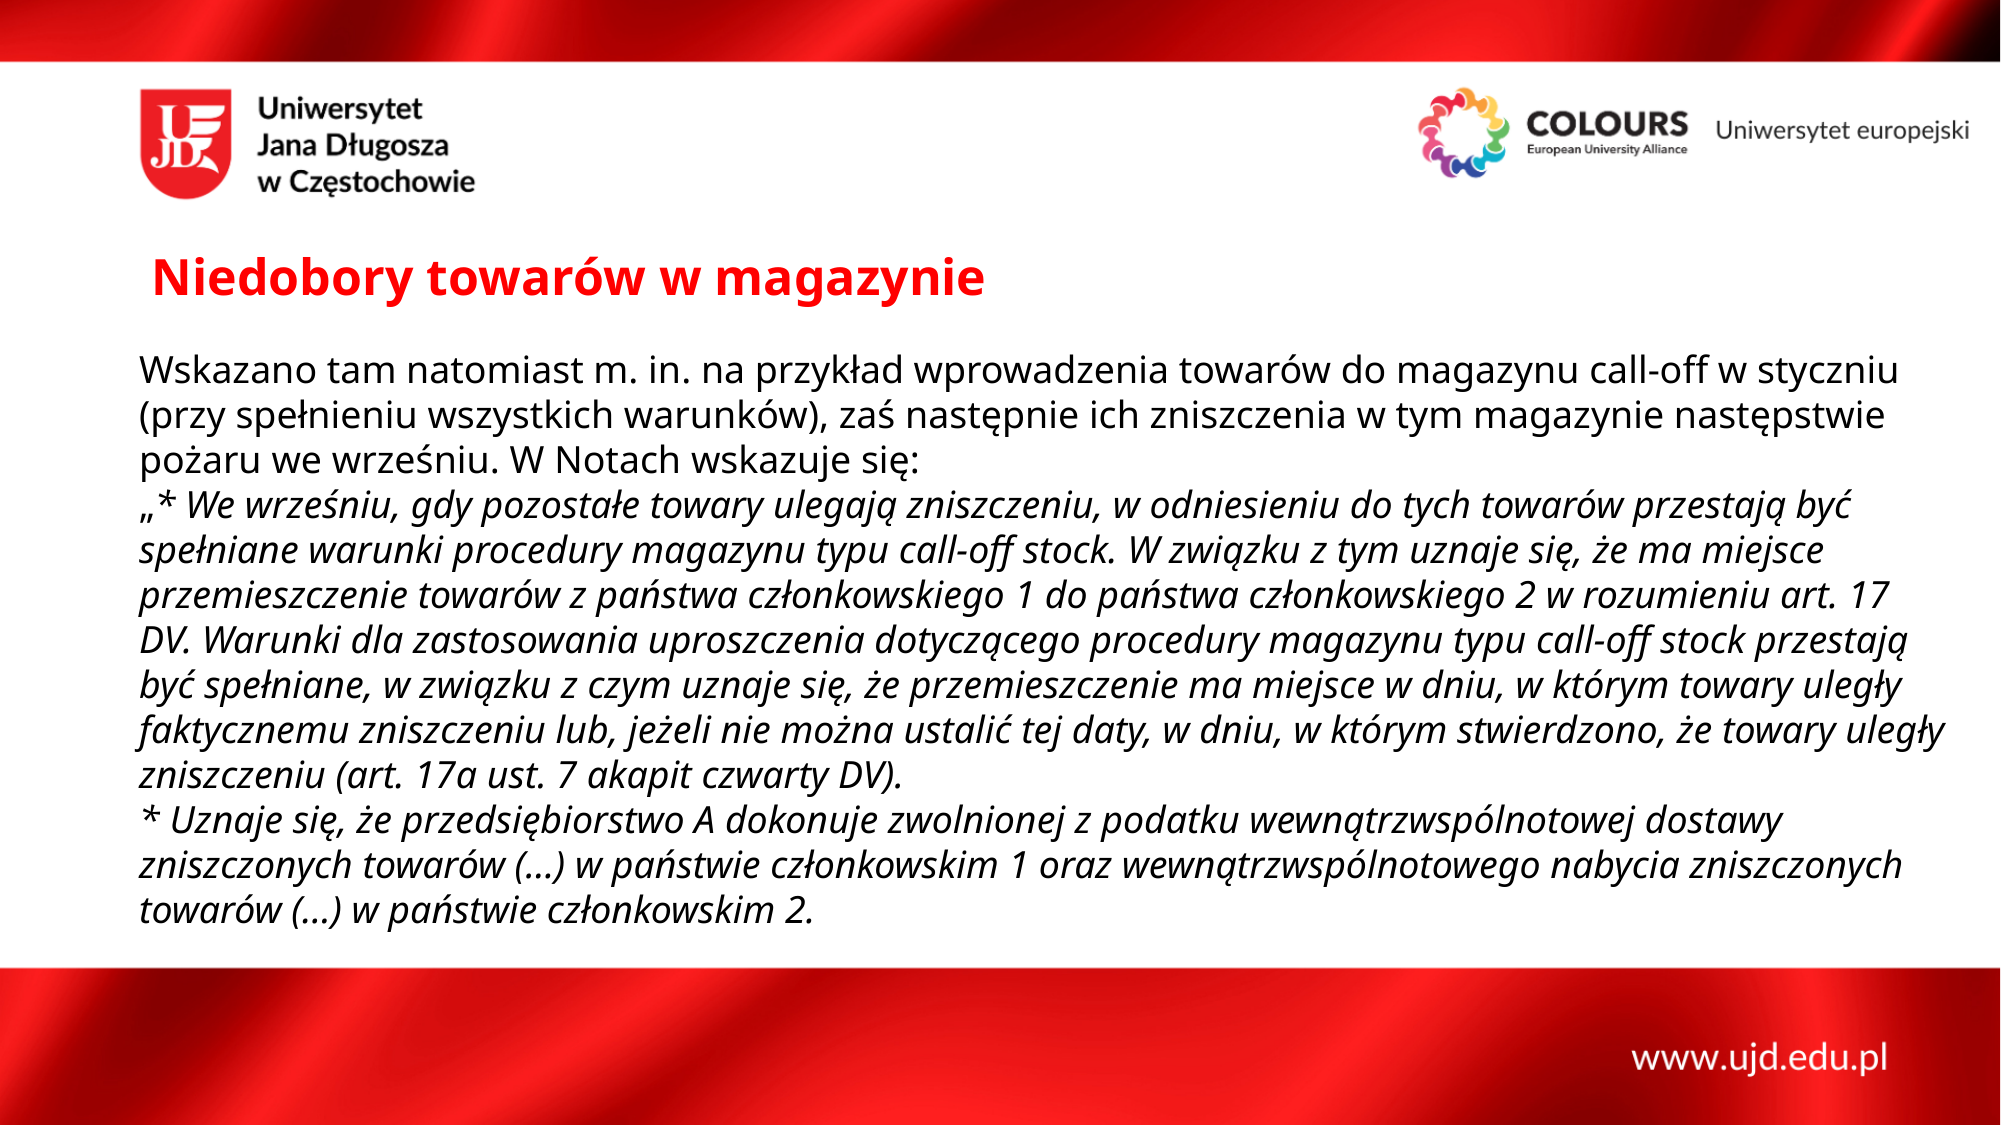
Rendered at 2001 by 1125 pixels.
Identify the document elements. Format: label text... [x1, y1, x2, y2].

picture [0, 0, 2001, 1125]
text_box Wskazano tam natomiast m. in. na przykład wprowadzenia towarów do magazynu call-off w styczniu (przy spełnieniu wszystkich warunków), zaś następnie ich zniszczenia w tym magazynie następstwie pożaru we wrześniu. W Notach wskazuje się: „* We wrześniu, gdy pozostałe towary ulegają zniszczeniu, w odniesieniu do tych towarów przestają być spełniane warunki procedury magazynu typu call-off stock. W związku z tym uznaje się, że ma miejsce przemieszczenie towarów z państwa członkowskiego 1 do państwa członkowskiego 2 w rozumieniu art. 17 DV. Warunki dla zastosowania uproszczenia dotyczącego procedury magazynu typu call-off stock przestają być spełniane, w związku z czym uznaje się, że przemieszczenie ma miejsce w dniu, w którym towary uległy faktycznemu zniszczeniu lub, jeżeli nie można ustalić tej daty, w dniu, w którym stwierdzono, że towary uległy zniszczeniu (art. 17a ust. 7 akapit czwarty DV). * Uznaje się, że przedsiębiorstwo A dokonuje zwolnionej z podatku wewnątrzwspólnotowej dostawy zniszczonych towarów (…) w państwie członkowskim 1 oraz wewnątrzwspólnotowego nabycia zniszczonych towarów (…) w państwie członkowskim 2. [124, 338, 1966, 938]
text_box Niedobory towarów w magazynie [137, 238, 1819, 314]
